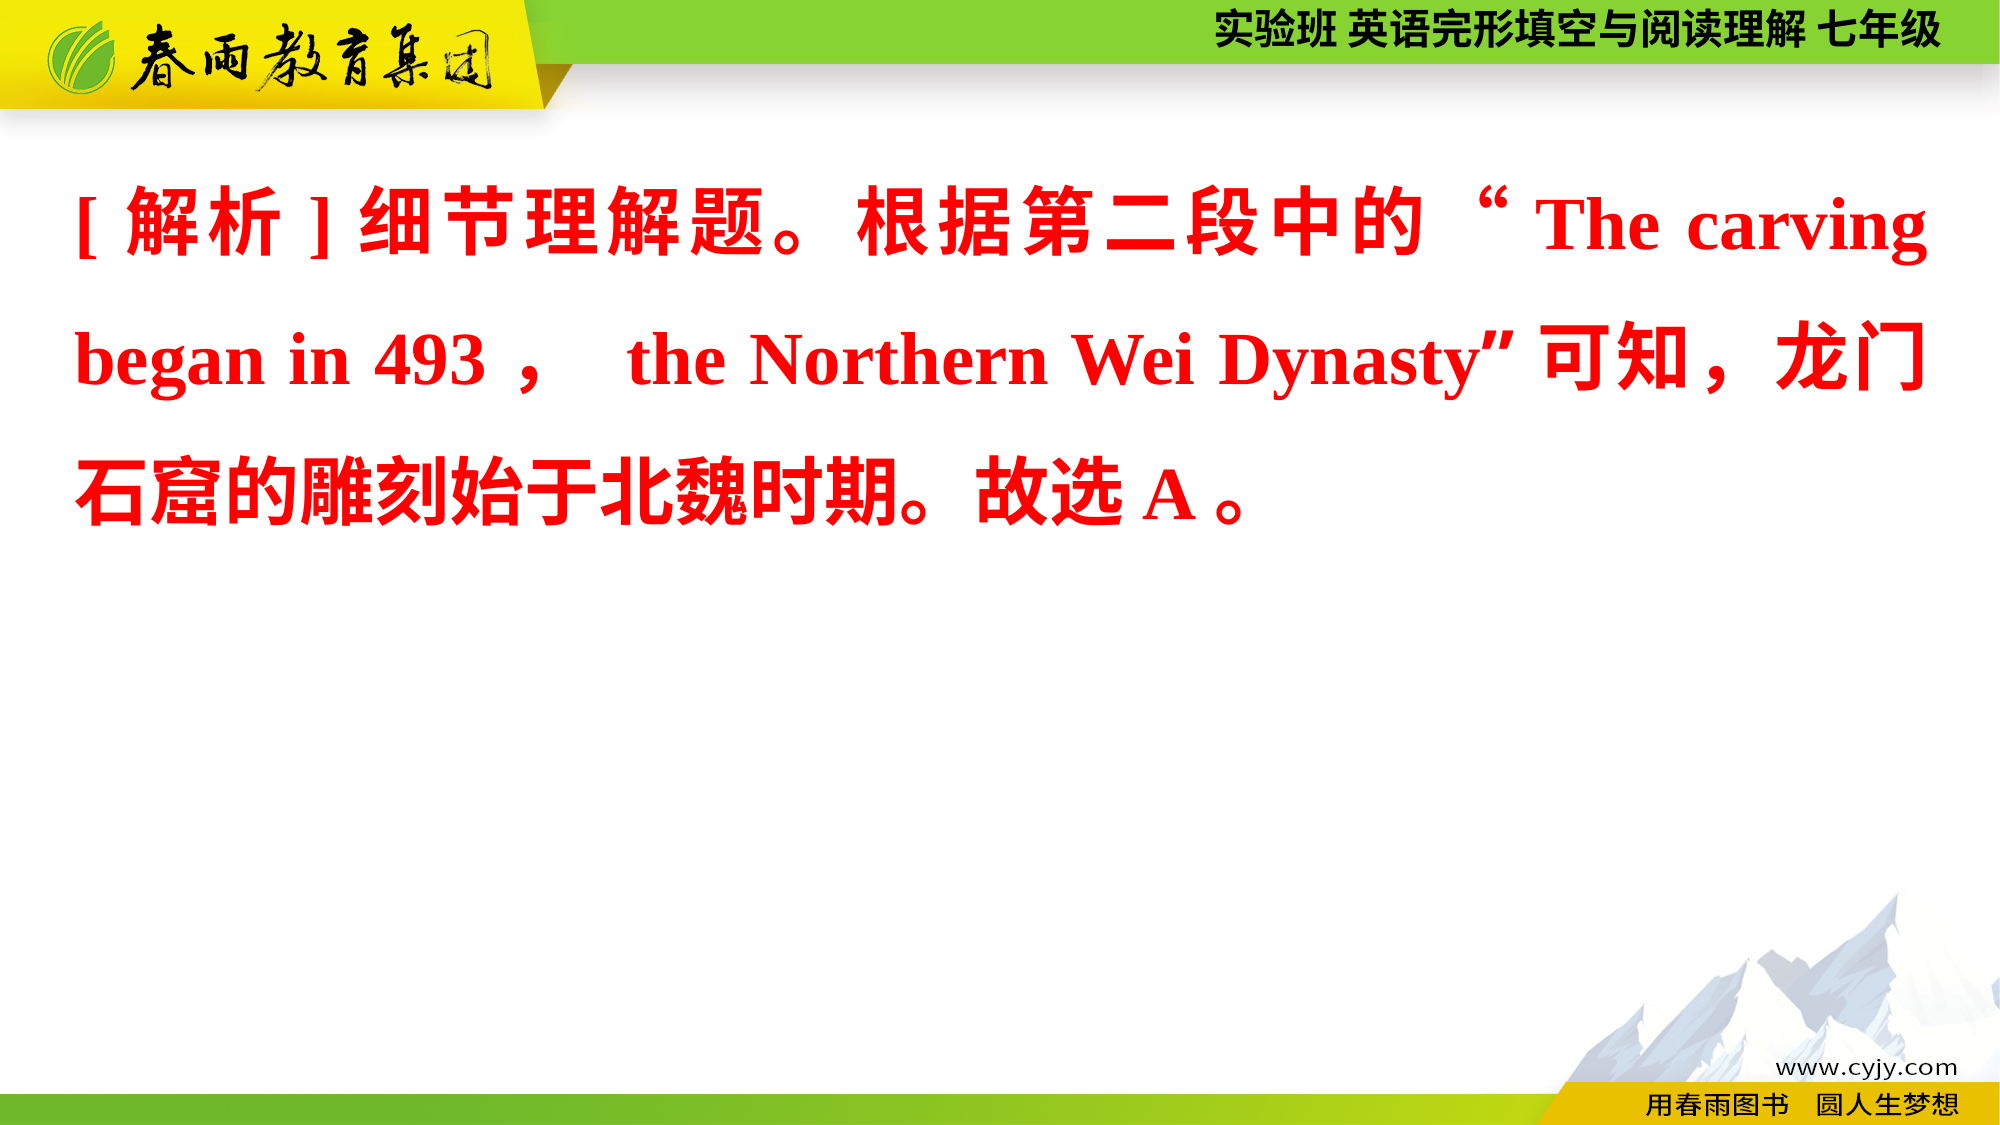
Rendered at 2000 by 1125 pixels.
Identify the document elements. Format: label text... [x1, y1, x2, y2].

list [解析]细节理解题。根据第二段中的“The carving began in 493， the Northern Wei Dynasty”可知，龙门石窟的雕刻始于北魏时期。故选A。 [59, 122, 1944, 530]
picture [0, 0, 2000, 1125]
